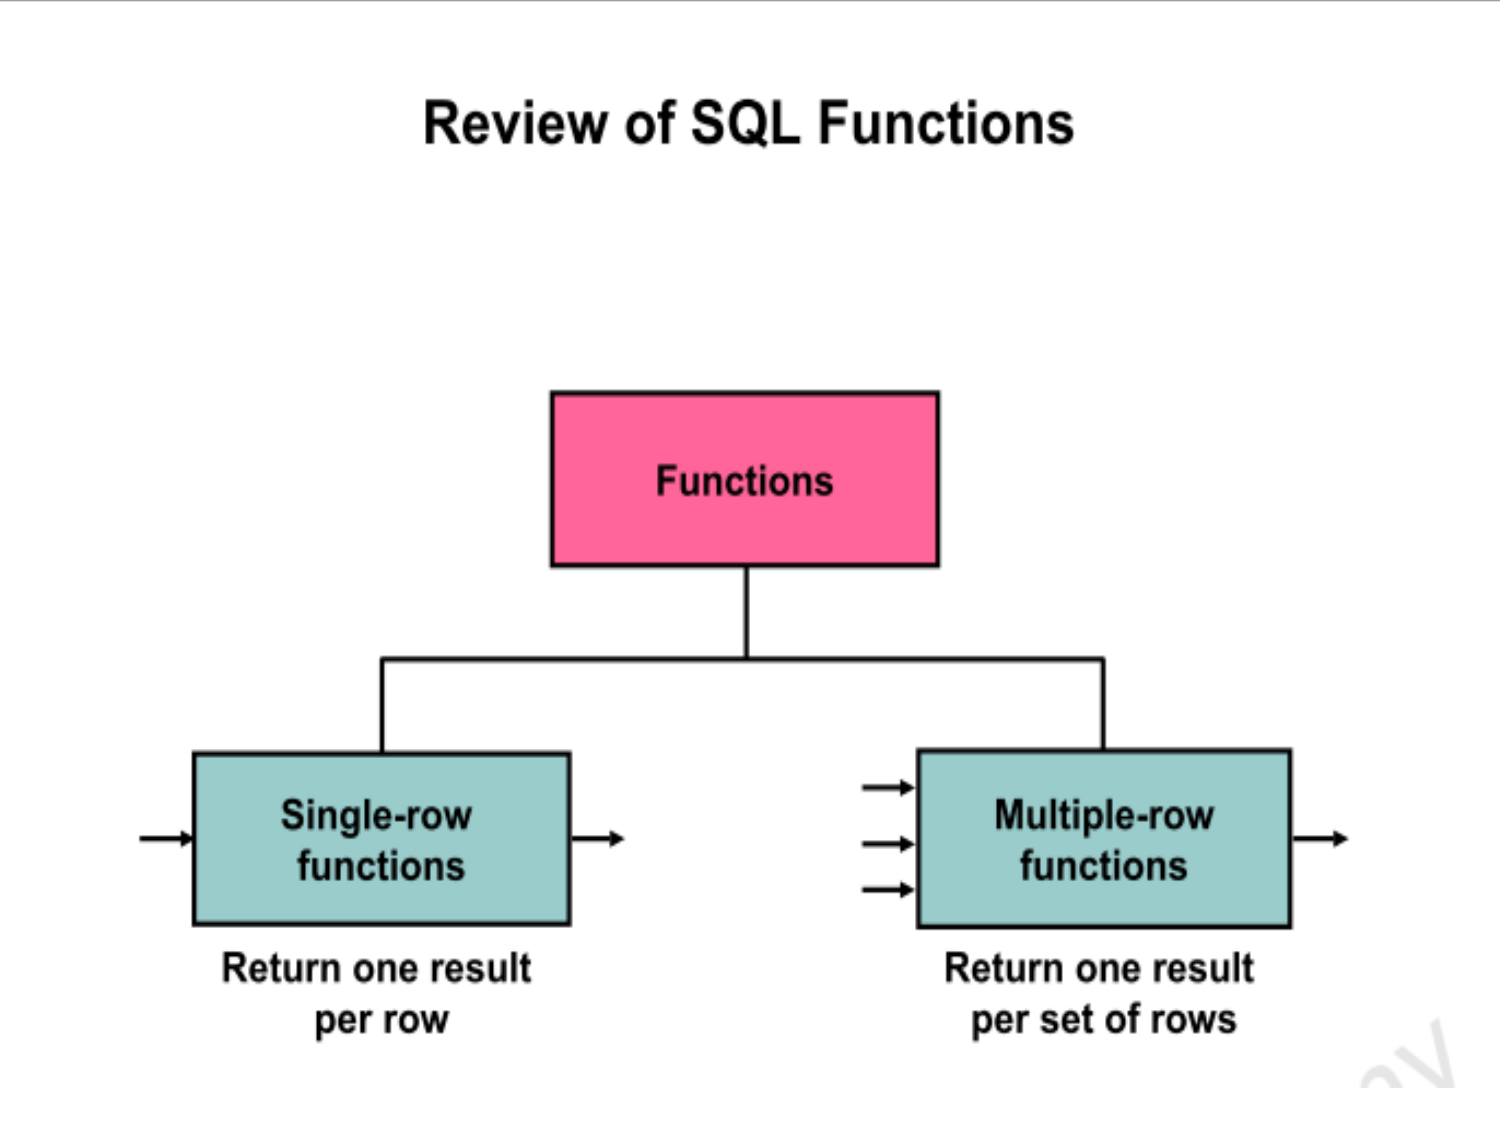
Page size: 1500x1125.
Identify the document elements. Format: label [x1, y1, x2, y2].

list [0, 0, 1500, 1088]
